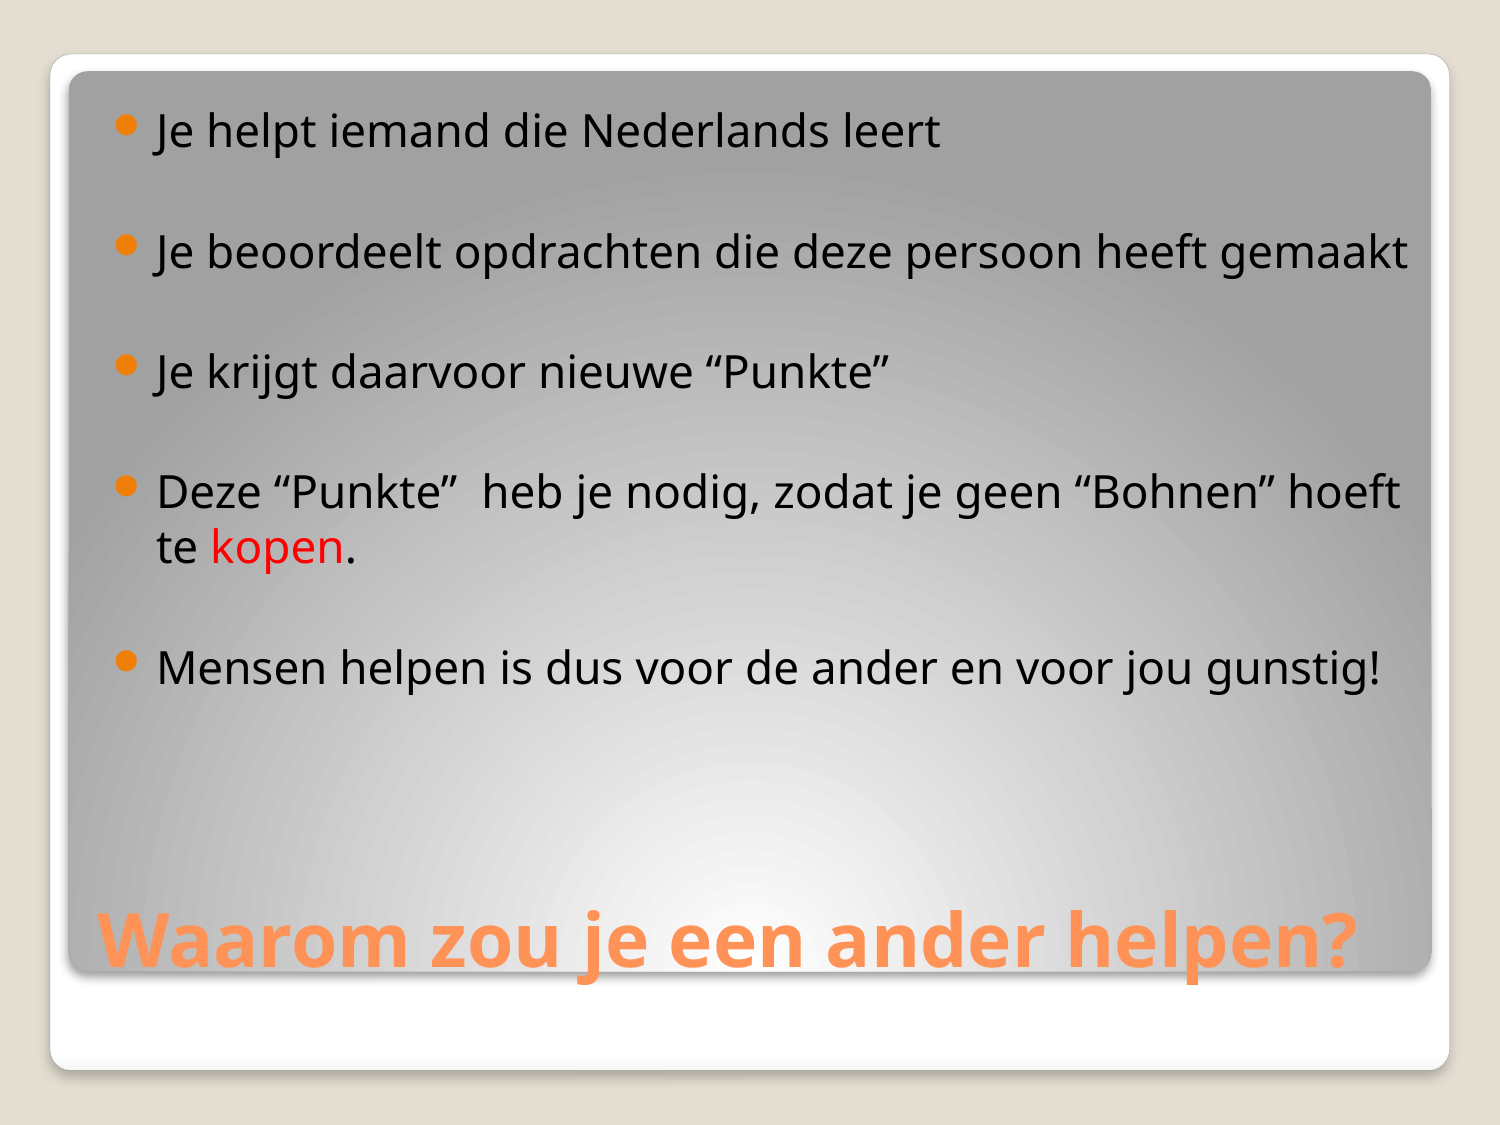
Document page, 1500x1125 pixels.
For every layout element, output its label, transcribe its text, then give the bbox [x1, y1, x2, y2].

title Waarom zou je een ander helpen? [82, 817, 1425, 990]
list Je helpt iemand die Nederlands leert Je beoordeelt opdrachten die deze persoon heeft gemaakt Je krijgt daarvoor nieuwe “Punkte” Deze “Punkte” heb je nodig, zodat je geen “Bohnen” hoeft te kopen. Mensen helpen is dus voor de ander en voor jou gunstig! [82, 86, 1425, 774]
